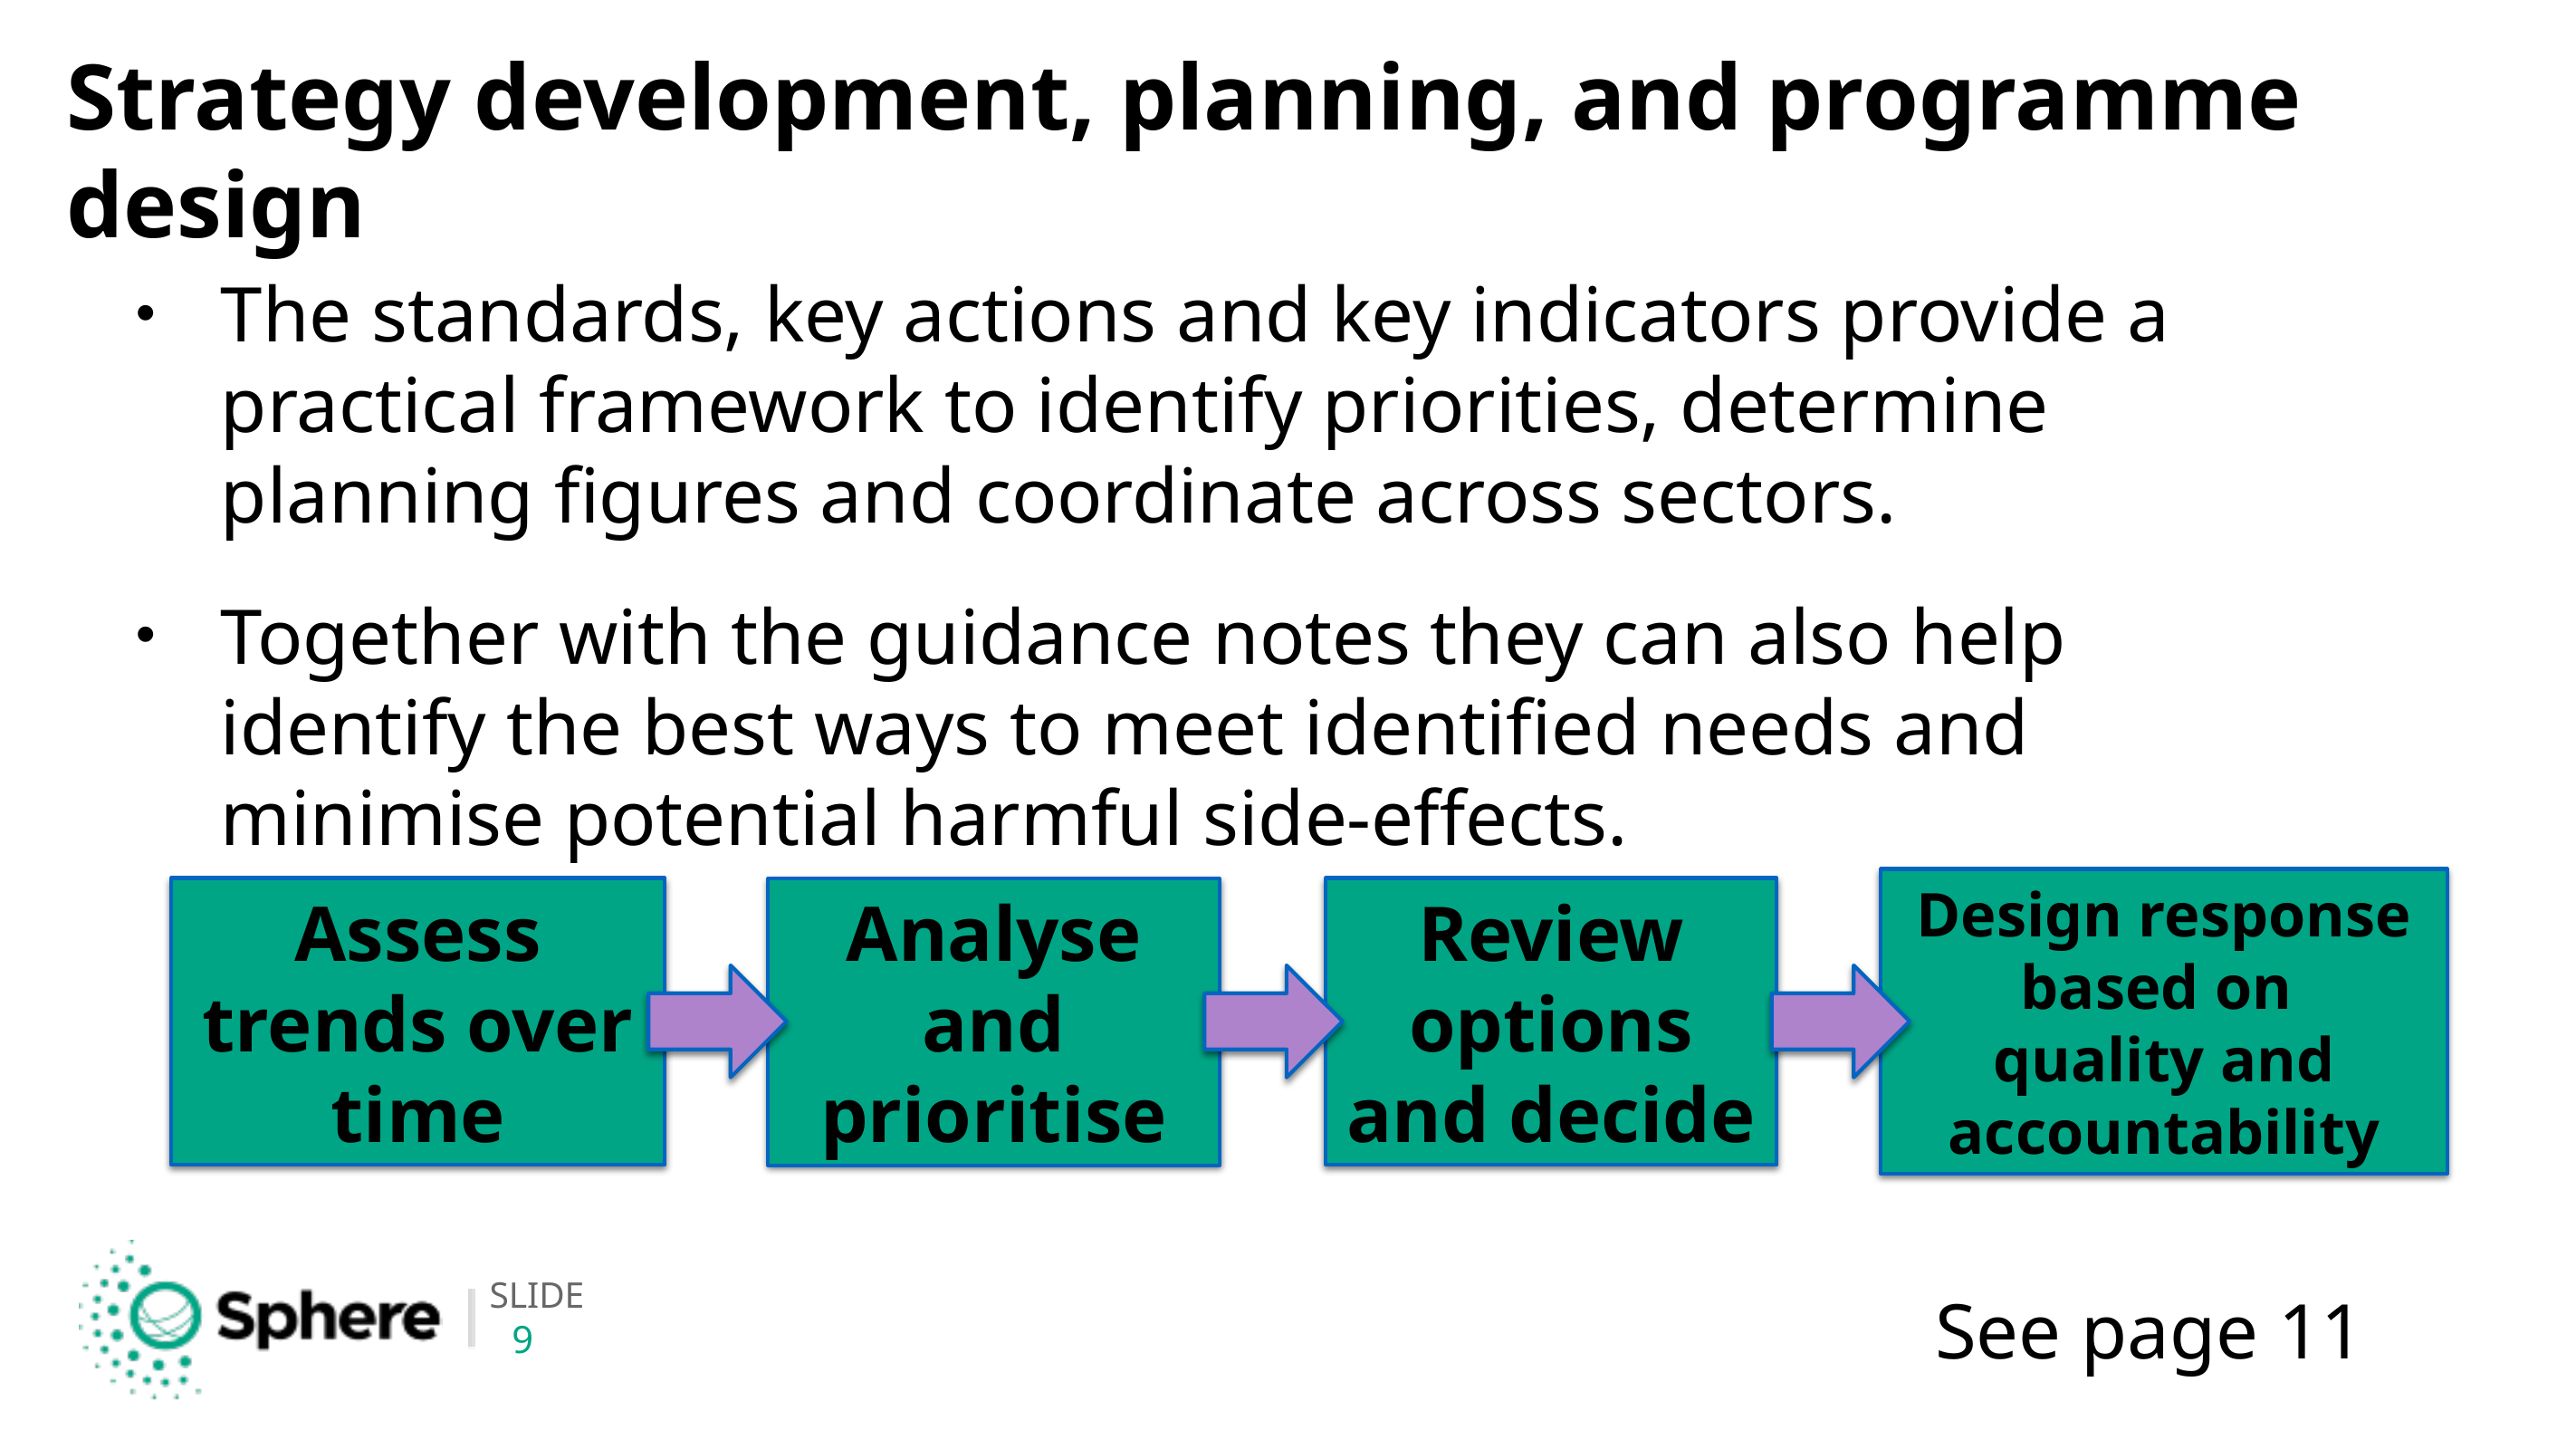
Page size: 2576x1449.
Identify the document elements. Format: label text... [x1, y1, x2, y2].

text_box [1204, 876, 1766, 1166]
text_box Assess trends over time [171, 878, 645, 1165]
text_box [648, 877, 1202, 1167]
picture [79, 1240, 443, 1402]
title Strategy development, planning, and programme design [58, 31, 2549, 200]
text_box See page 11 [1928, 1275, 2373, 1382]
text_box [1771, 867, 2448, 1176]
slide_number 9 [503, 1307, 542, 1369]
picture [468, 1289, 479, 1349]
list The standards, key actions and key indicators provide a practical framework to identify priorities, determine planning figures and coordinate across sectors. Together with the guidance notes they can also help identify the best ways to meet identified needs and minimise potential harmful side-effects. [128, 258, 2330, 978]
